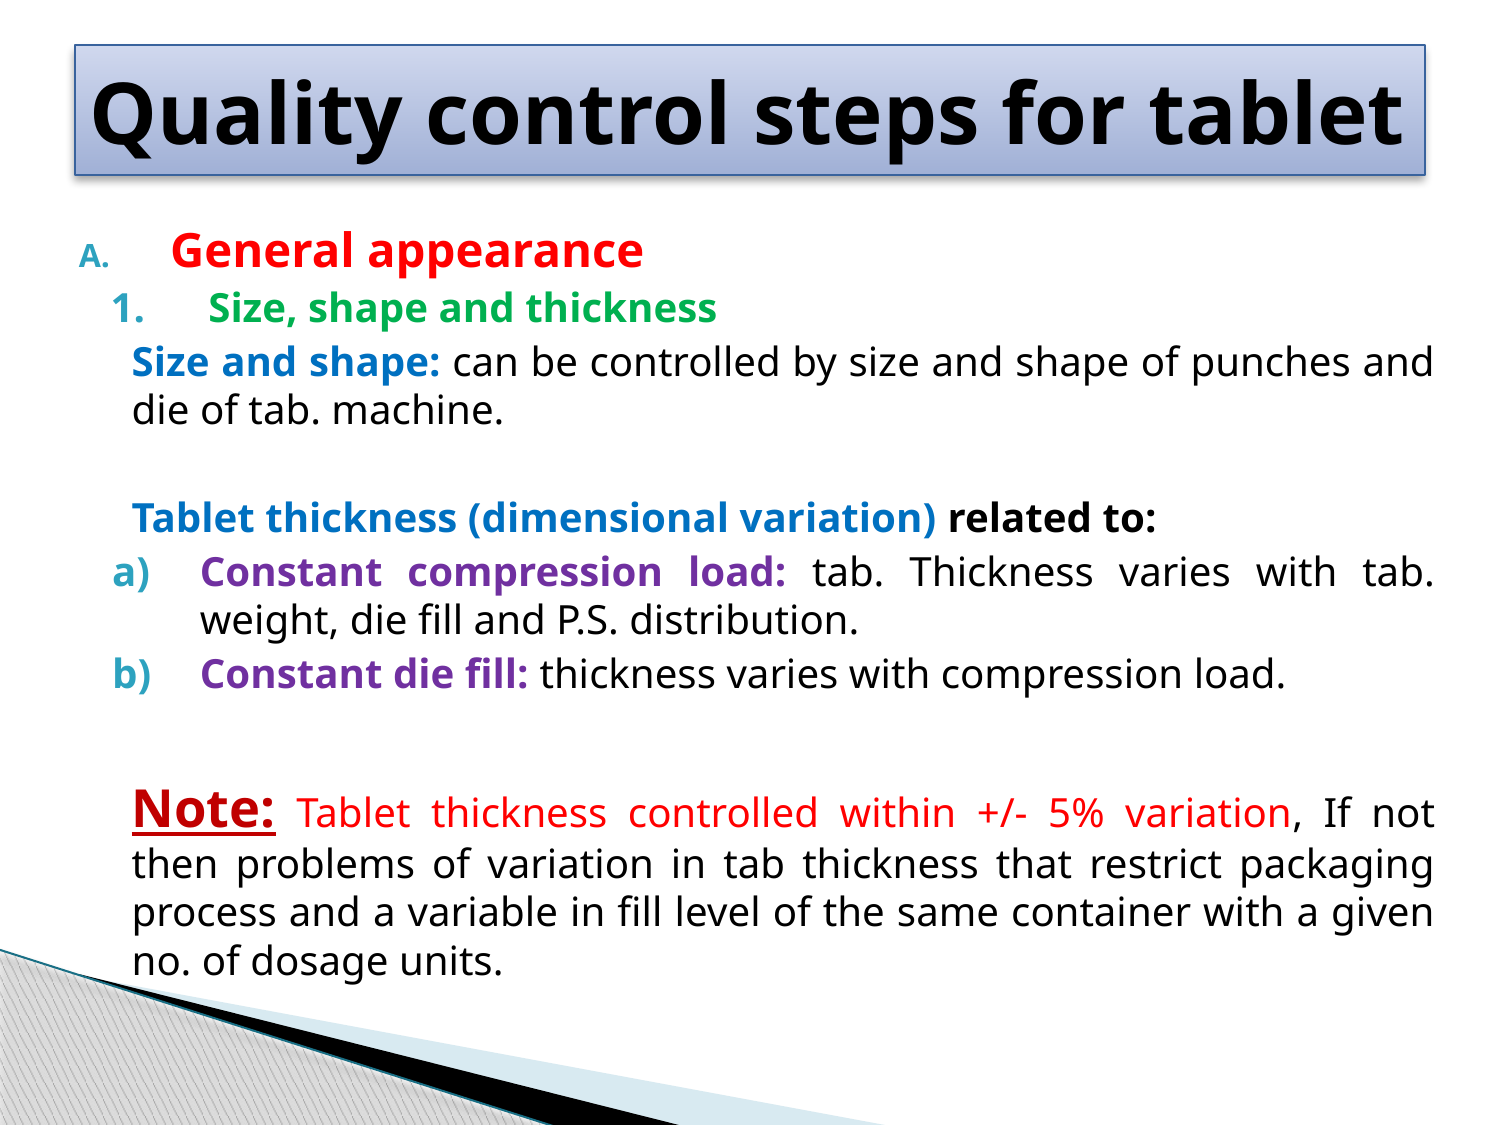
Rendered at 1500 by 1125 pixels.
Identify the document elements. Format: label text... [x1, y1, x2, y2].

title Quality control steps for tablet [74, 44, 1426, 176]
list General appearance Size, shape and thickness Size and shape: can be controlled by size and shape of punches and die of tab. machine. Tablet thickness (dimensional variation) related to: Constant compression load: tab. Thickness varies with tab. weight, die fill and P.S. distribution. Constant die fill: thickness varies with compression load. Note: Tablet thickness controlled within +/- 5% variation, If not then problems of variation in tab thickness that restrict packaging process and a variable in fill level of the same container with a given no. of dosage units. [62, 212, 1450, 1000]
